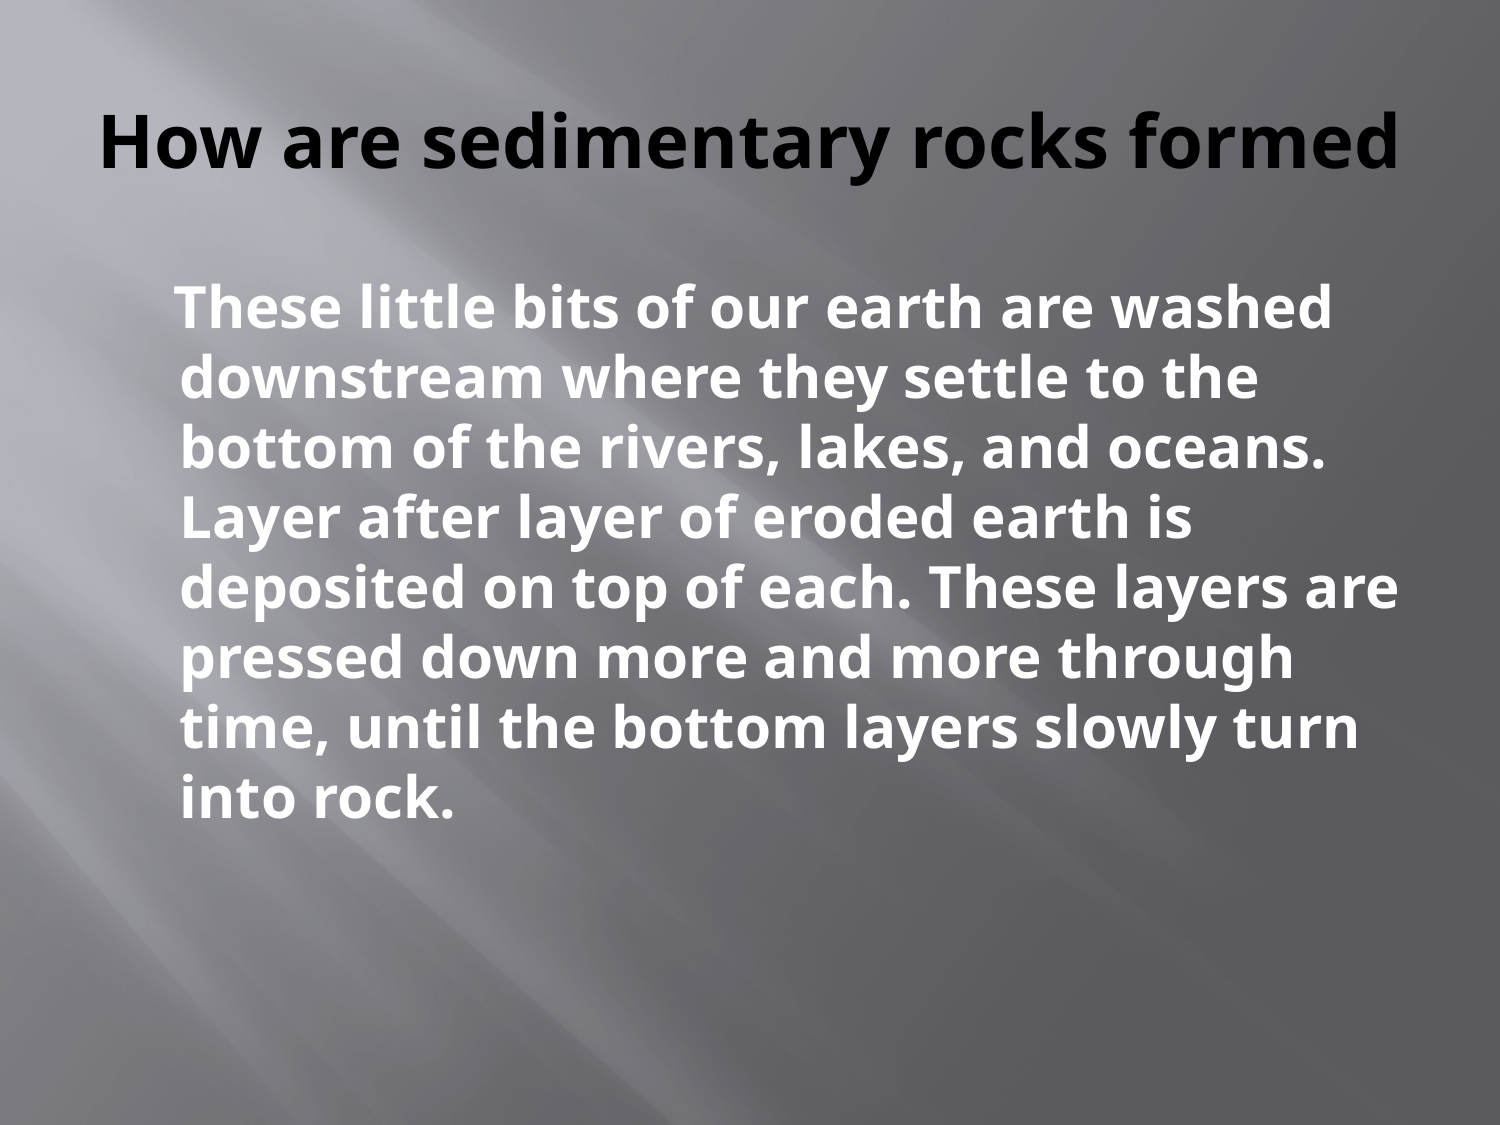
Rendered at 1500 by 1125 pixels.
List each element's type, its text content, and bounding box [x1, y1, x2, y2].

title How are sedimentary rocks formed [75, 45, 1425, 233]
list These little bits of our earth are washed downstream where they settle to the bottom of the rivers, lakes, and oceans. Layer after layer of eroded earth is deposited on top of each. These layers are pressed down more and more through time, until the bottom layers slowly turn into rock. [75, 262, 1425, 1035]
